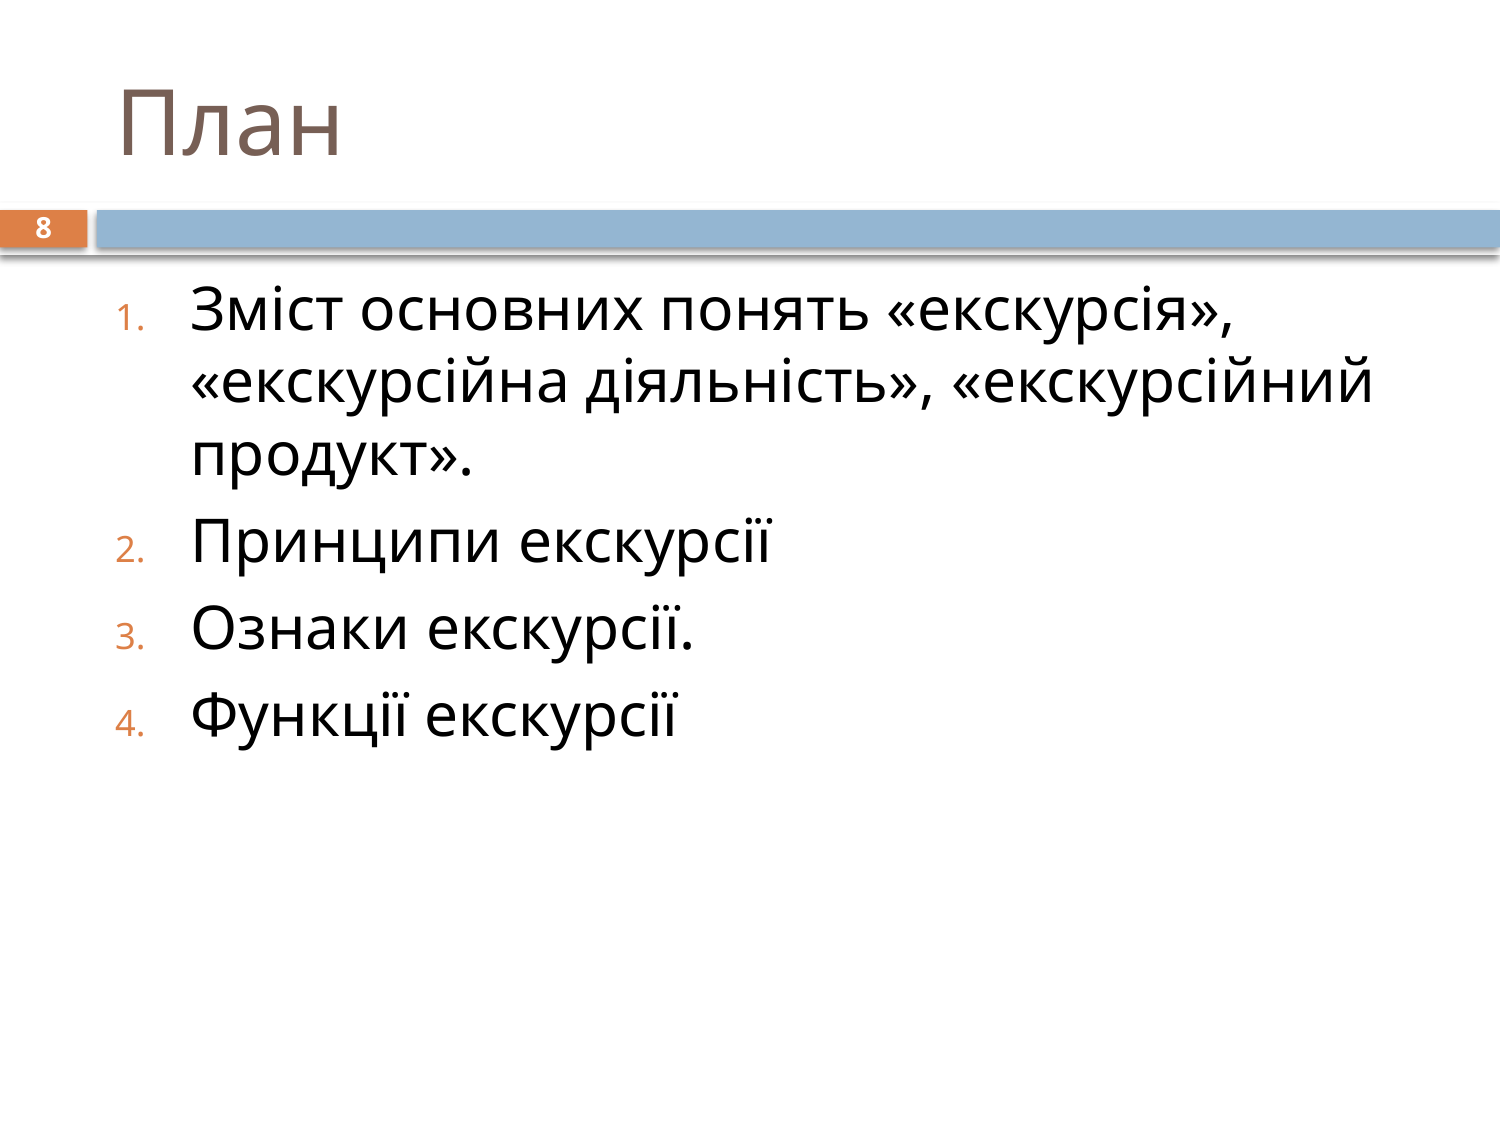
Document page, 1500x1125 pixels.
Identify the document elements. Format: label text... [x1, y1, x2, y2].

slide_number 8 [0, 208, 88, 249]
list Зміст основних понять «екскурсія», «екскурсійна діяльність», «екскурсійний продукт». Принципи екскурсії Ознаки екскурсії. Функції екскурсії [100, 262, 1438, 1000]
title План [100, 37, 1438, 200]
